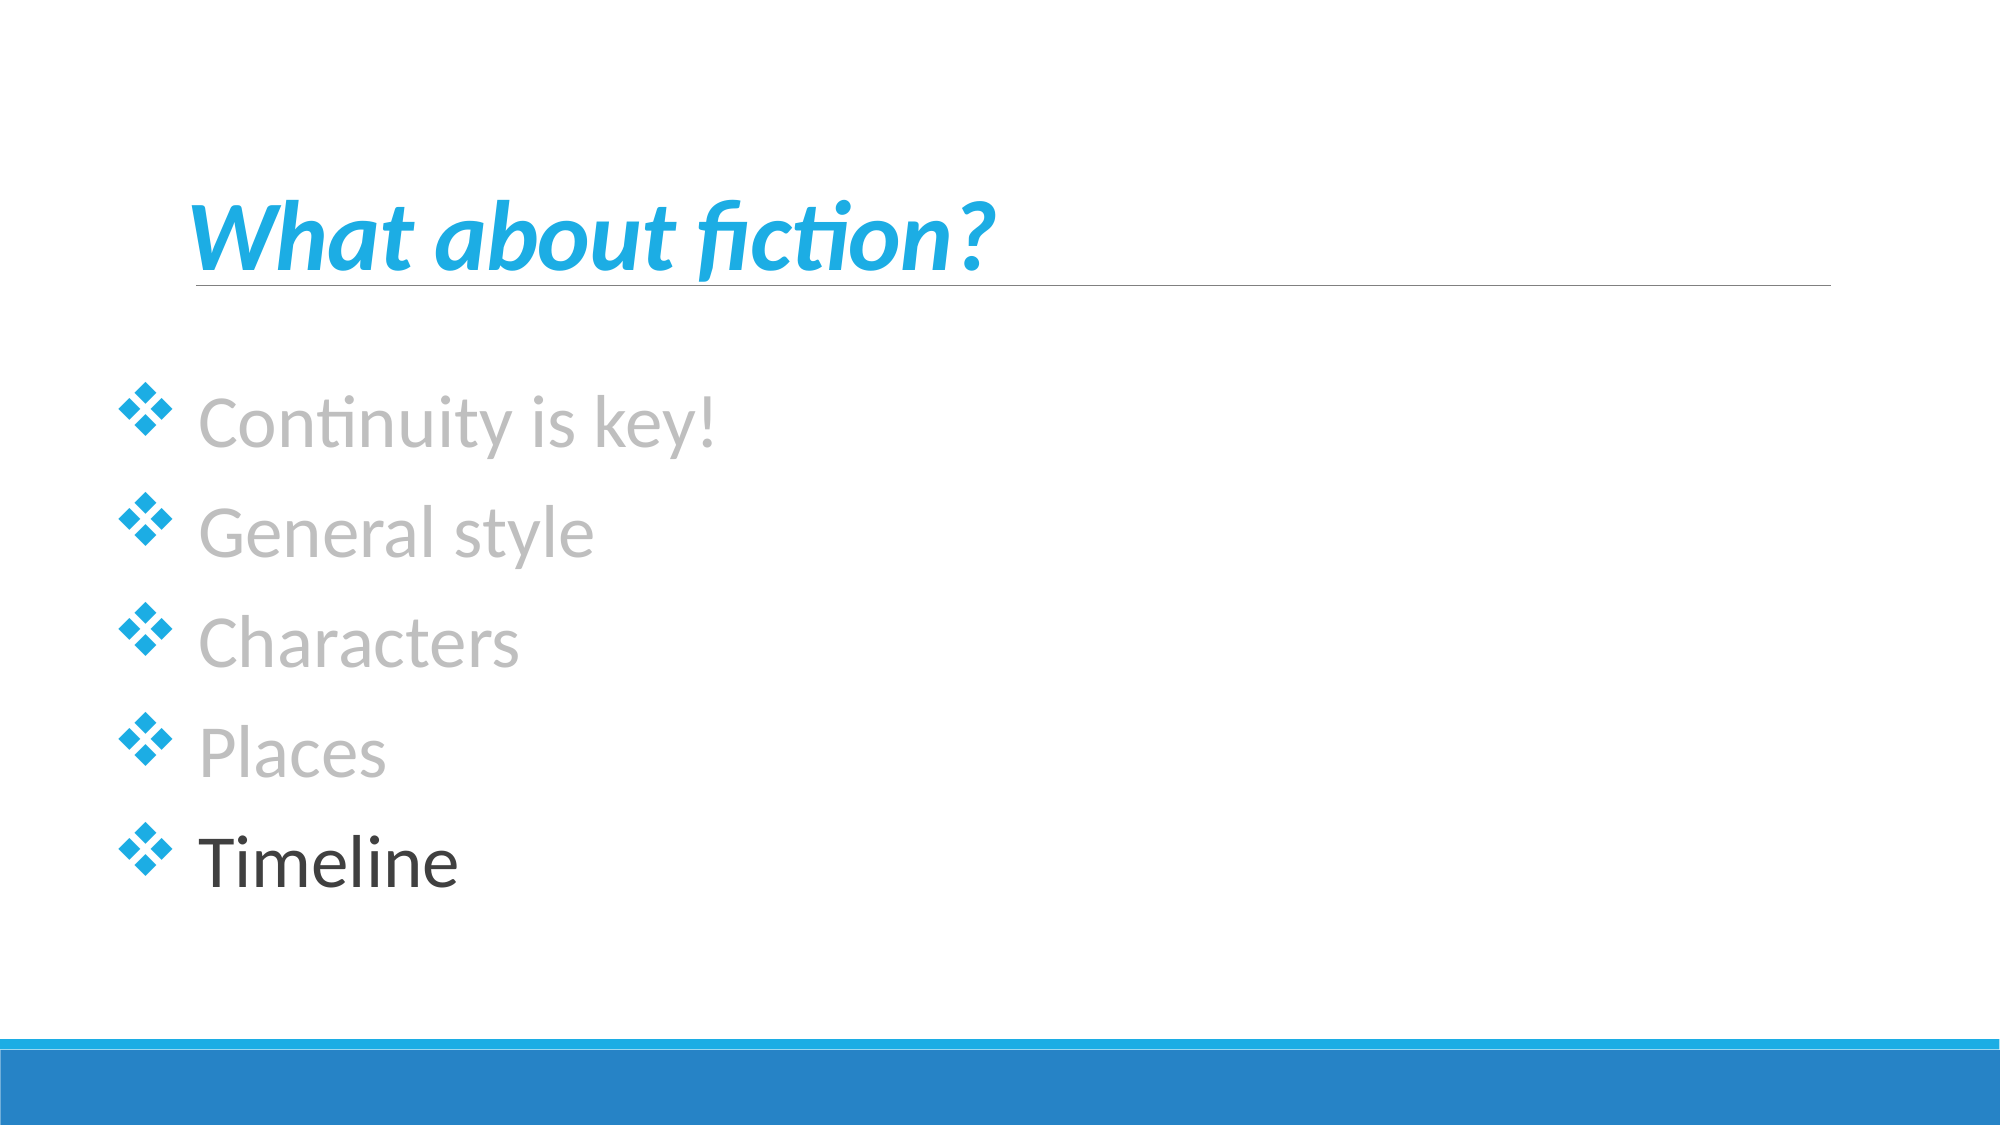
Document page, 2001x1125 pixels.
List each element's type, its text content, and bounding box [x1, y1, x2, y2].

list Continuity is key! General style Characters Places Timeline [112, 375, 1935, 1021]
title What about fiction? [171, 85, 1584, 299]
